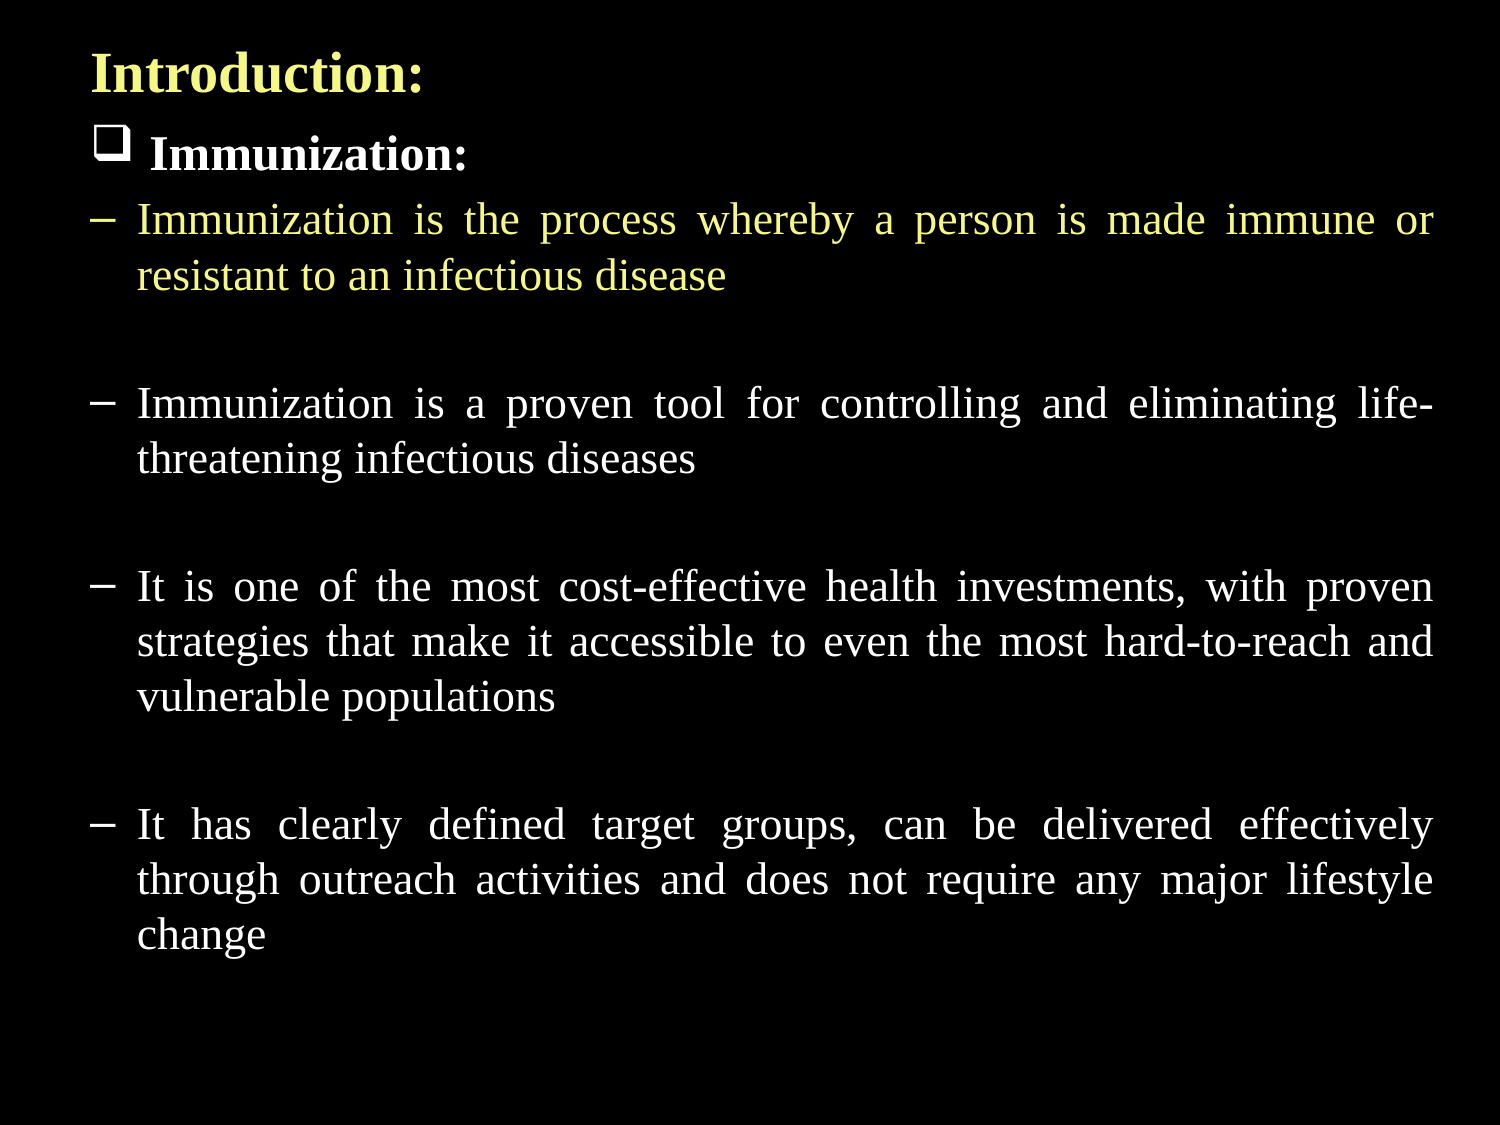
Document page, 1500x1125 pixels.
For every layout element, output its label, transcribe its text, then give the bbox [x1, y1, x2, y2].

title Introduction: [75, 0, 1425, 112]
list Immunization: Immunization is the process whereby a person is made immune or resistant to an infectious disease Immunization is a proven tool for controlling and eliminating life-threatening infectious diseases It is one of the most cost-effective health investments, with proven strategies that make it accessible to even the most hard-to-reach and vulnerable populations It has clearly defined target groups, can be delivered effectively through outreach activities and does not require any major lifestyle change [0, 112, 1450, 1125]
